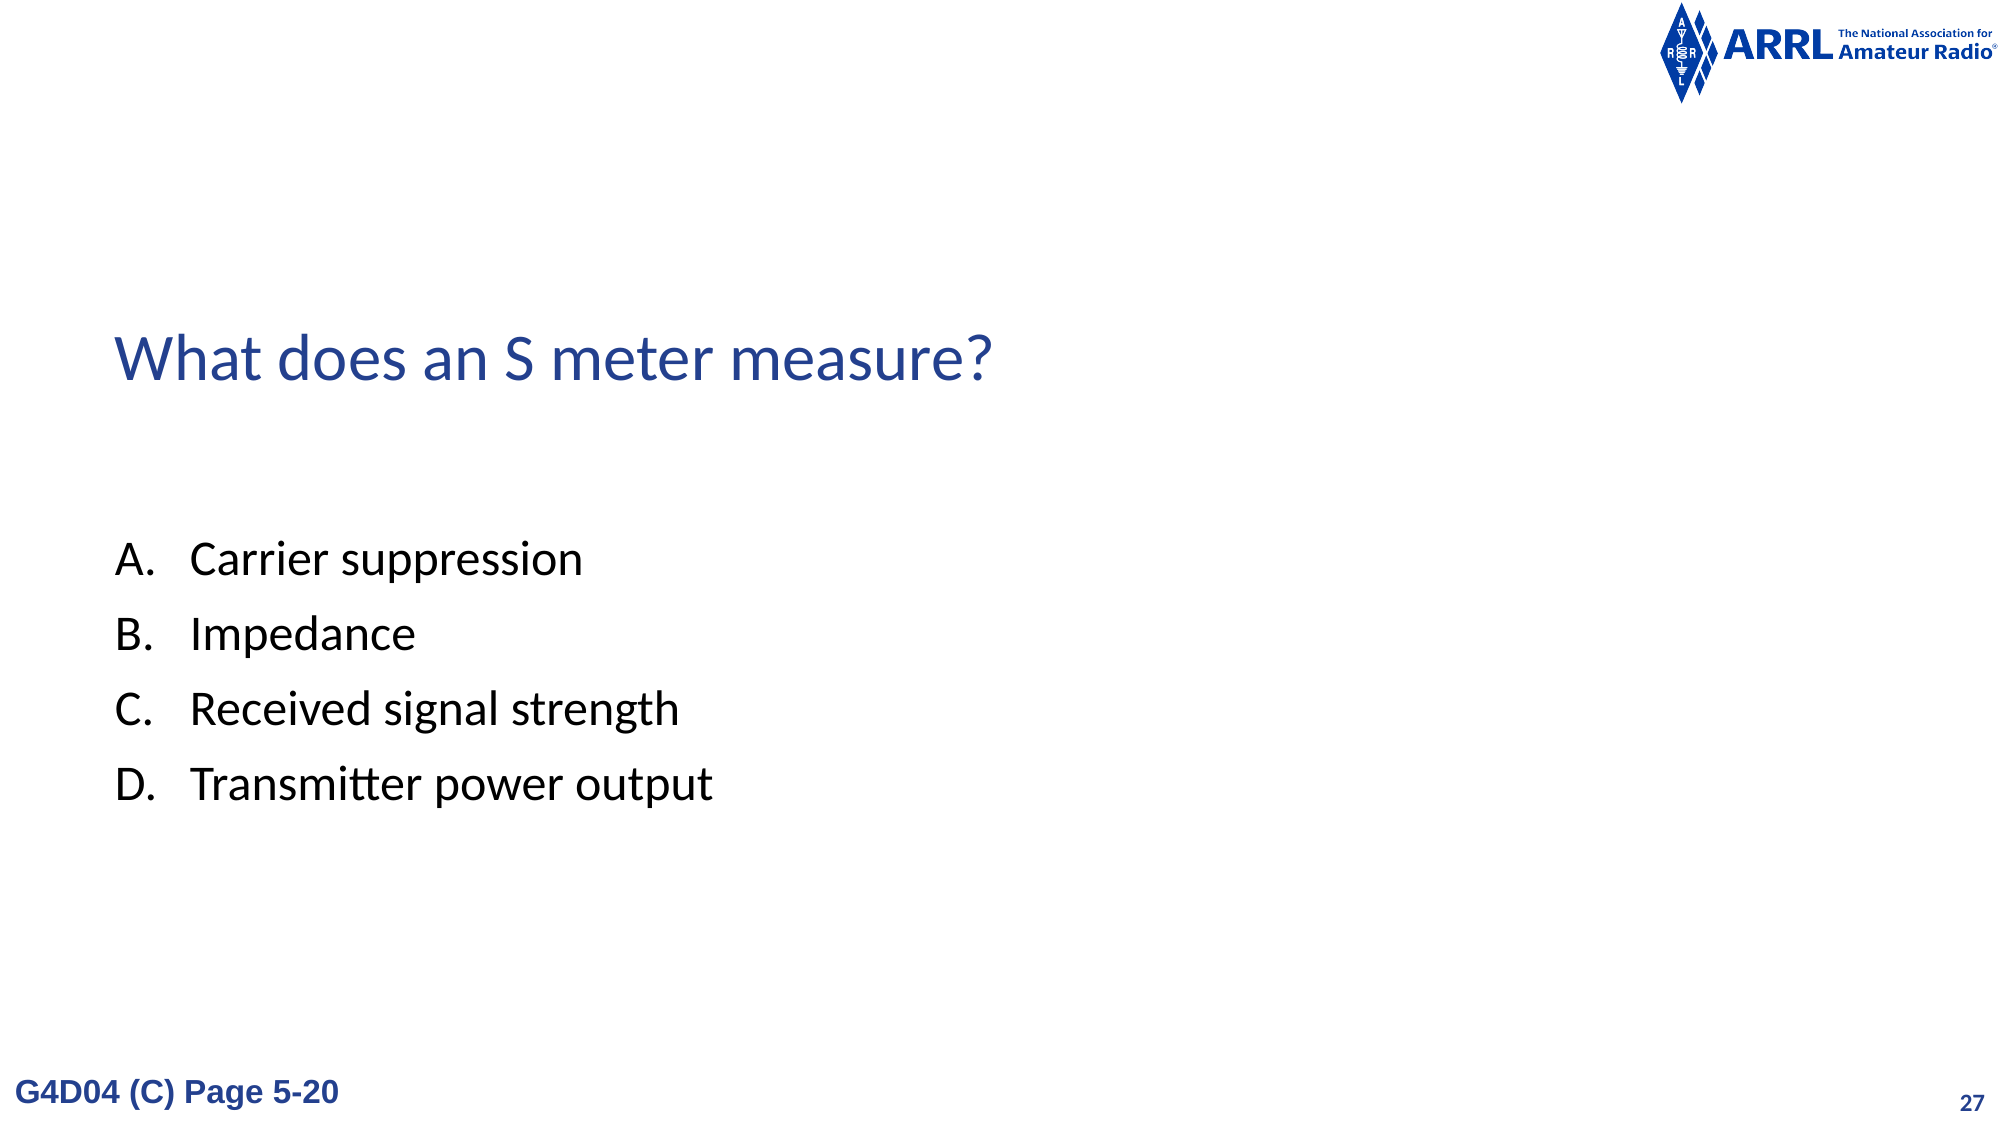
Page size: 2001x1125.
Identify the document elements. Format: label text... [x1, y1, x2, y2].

title What does an S meter measure? [99, 249, 1900, 468]
list Carrier suppression Impedance Received signal strength Transmitter power output [99, 525, 1900, 1005]
text_box G4D04 (C) Page 5-20 [0, 1062, 1313, 1118]
picture [1658, 0, 1999, 106]
text_box 27 [1899, 1079, 2000, 1125]
